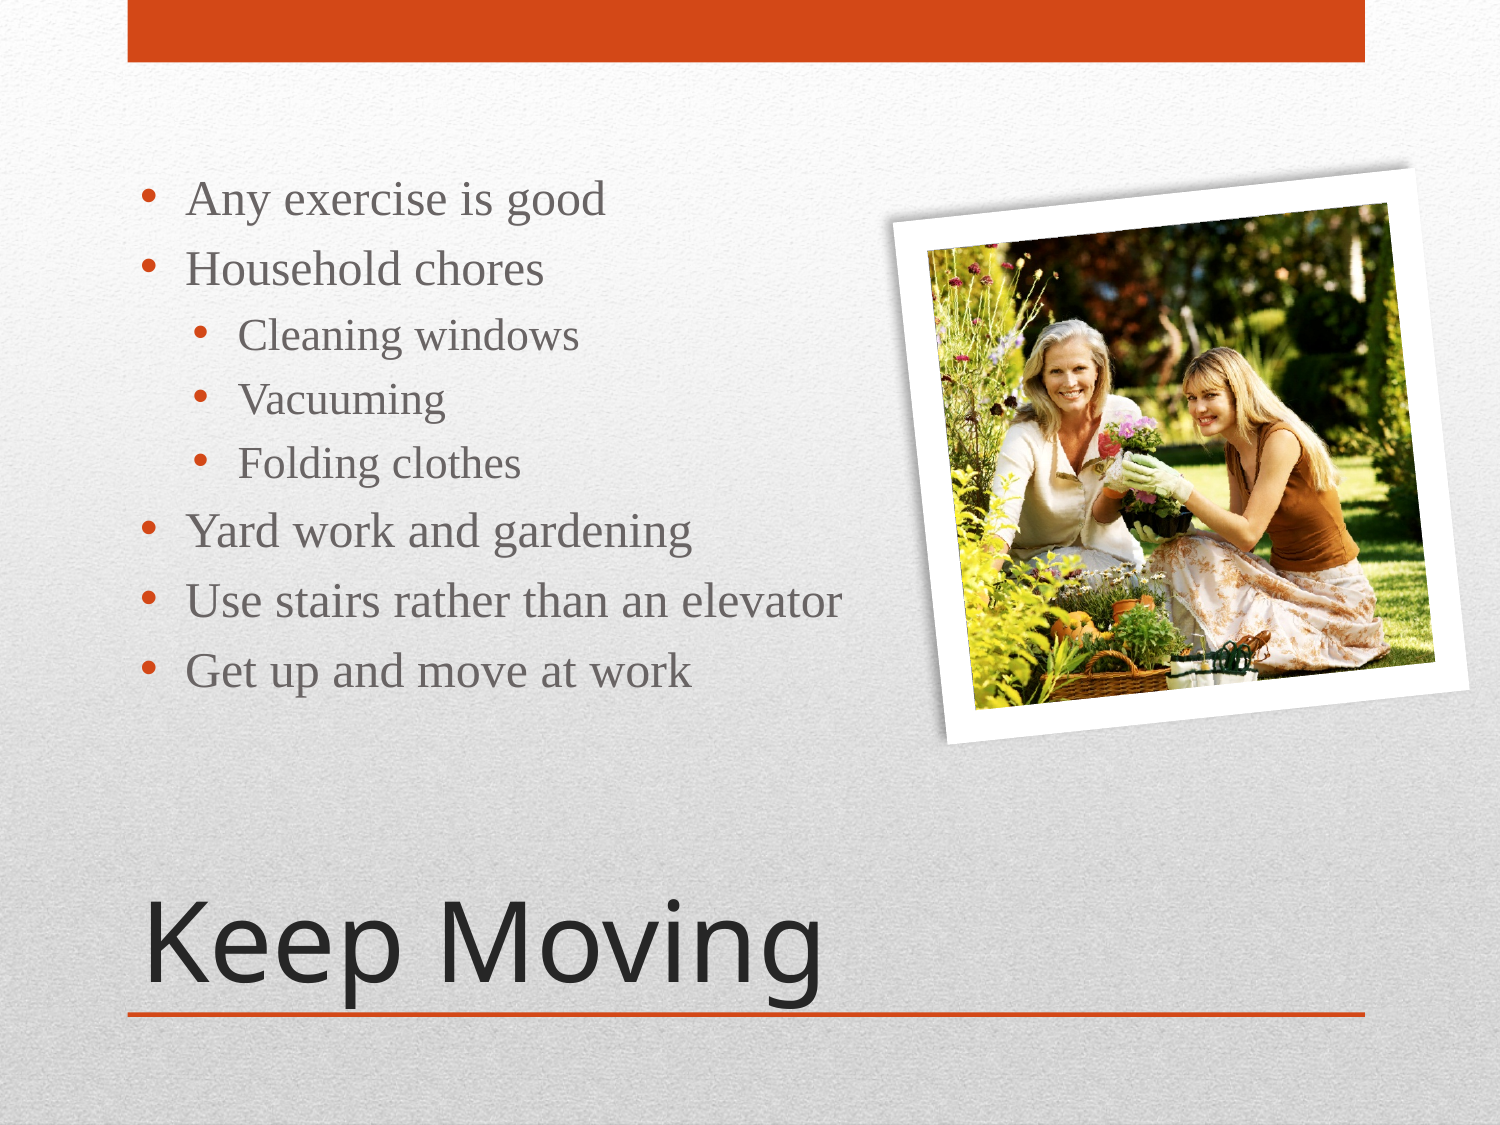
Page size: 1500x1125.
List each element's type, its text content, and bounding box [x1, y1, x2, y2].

list Any exercise is good Household chores Cleaning windows Vacuuming Folding clothes Yard work and gardening Use stairs rather than an elevator Get up and move at work [125, 112, 1363, 750]
picture [928, 203, 1435, 710]
title Keep Moving [125, 750, 1238, 1013]
